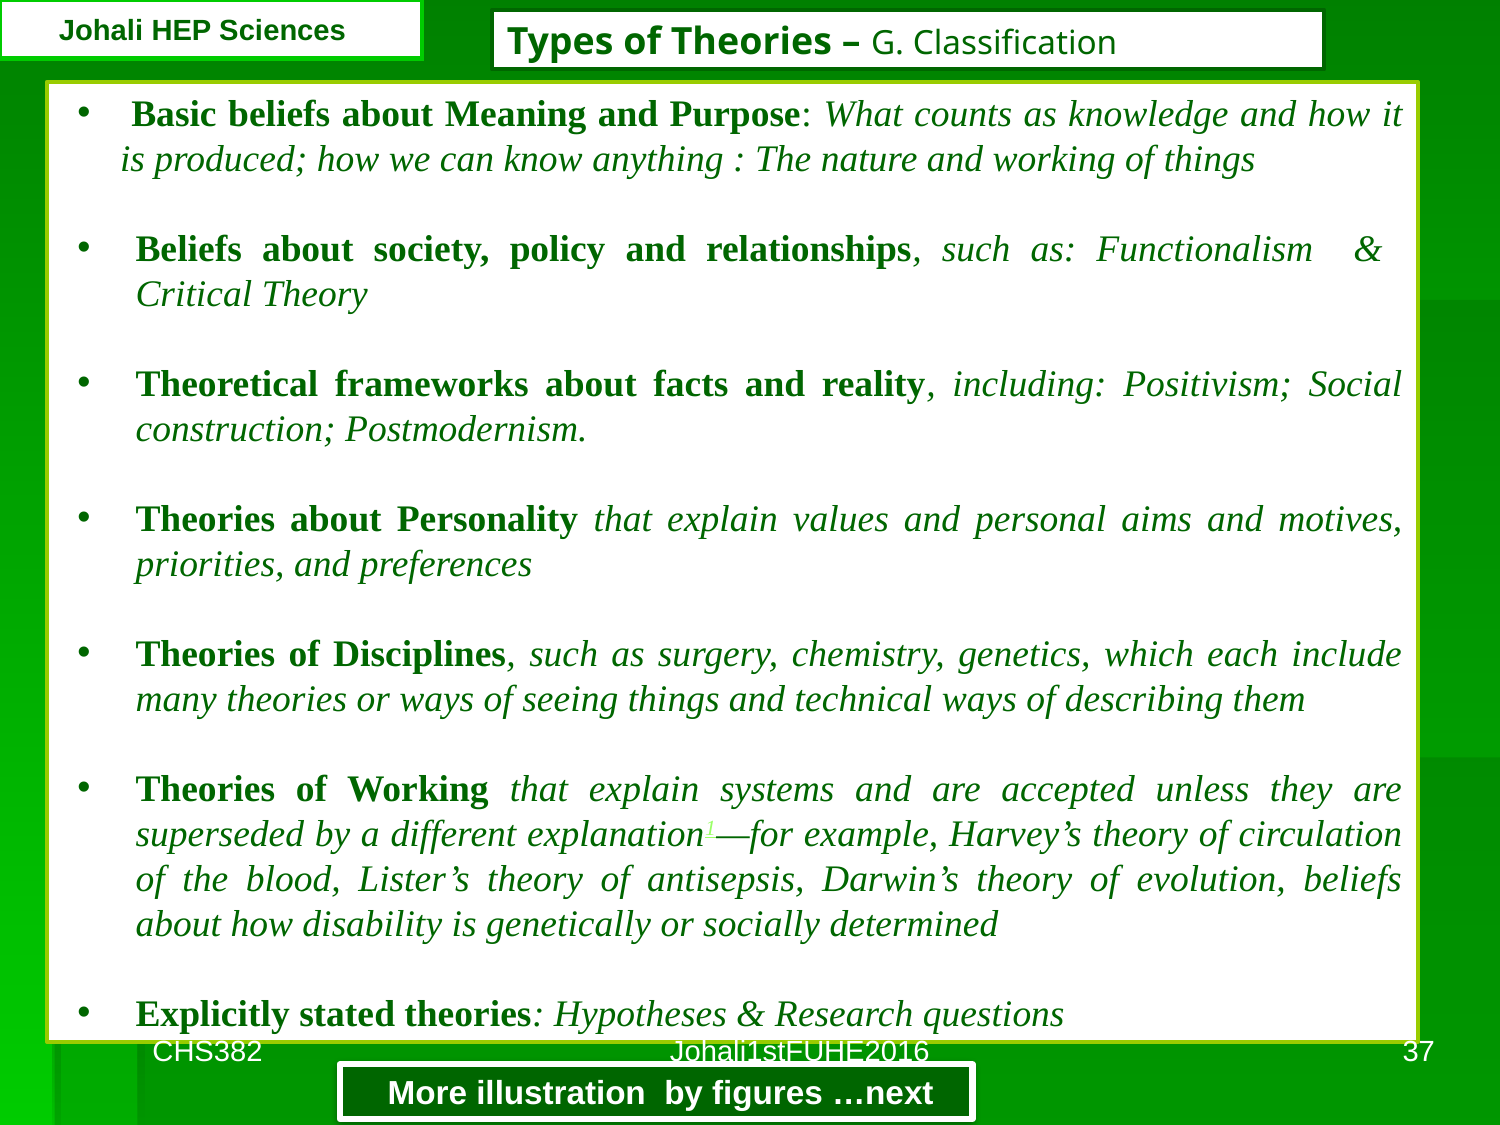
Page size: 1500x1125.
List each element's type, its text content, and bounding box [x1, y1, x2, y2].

slide_number CHS382 [137, 1024, 450, 1103]
text_box More illustration by figures …next [337, 1061, 976, 1122]
text_box Types of Theories – G. Classification [490, 8, 1326, 71]
text_box Johali HEP Sciences [0, 0, 424, 61]
footer Johali1stFUHE2016 [562, 1024, 1038, 1103]
text_box Basic beliefs about Meaning and Purpose: What counts as knowledge and how it is produced; how we can know anything : The nature and working of things Beliefs about society, policy and relationships, such as: Functionalism & Critical Theory Theoretical frameworks about facts and reality, including: Positivism; Social construction; Postmodernism. Theories about Personality that explain values and personal aims and motives, priorities, and preferences Theories of Disciplines, such as surgery, chemistry, genetics, which each include many theories or ways of seeing things and technical ways of describing them Theories of Working that explain systems and are accepted unless they are superseded by a different explanation1—for example, Harvey’s theory of circulation of the blood, Lister’s theory of antisepsis, Darwin’s theory of evolution, beliefs about how disability is genetically or socially determined Explicitly stated theories: Hypotheses & Research questions [45, 80, 1420, 1044]
slide_number 37 [1137, 1024, 1451, 1103]
